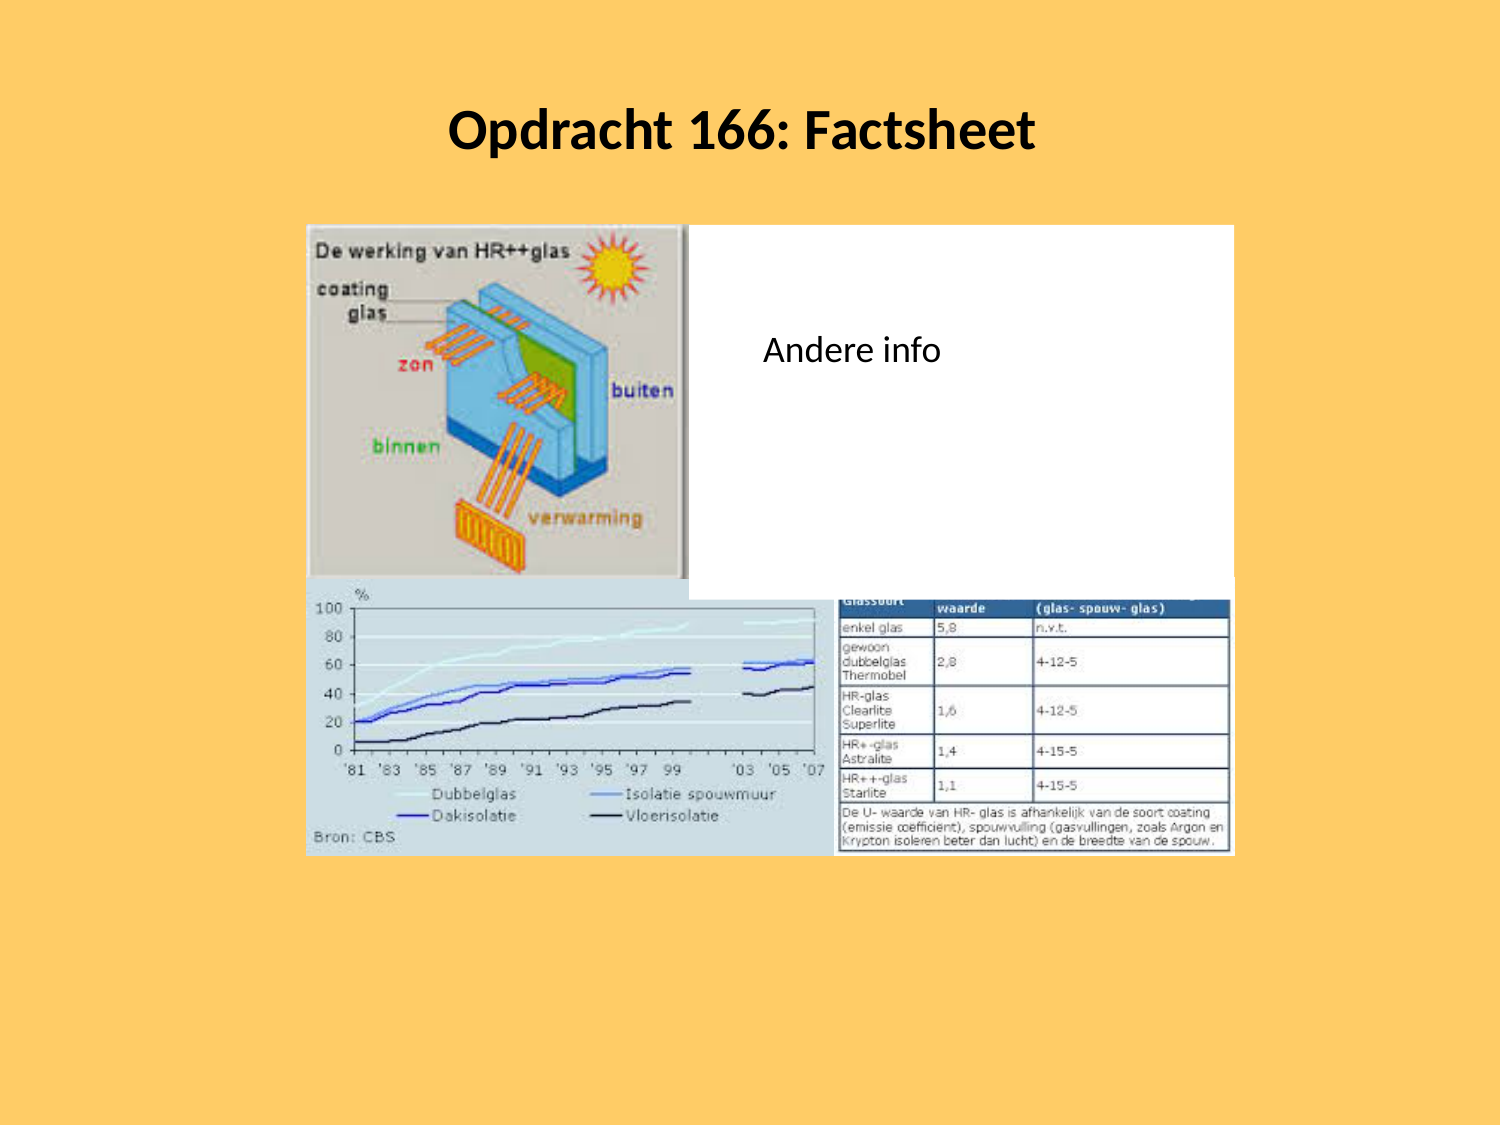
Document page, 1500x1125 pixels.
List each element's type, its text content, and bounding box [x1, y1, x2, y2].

text_box [690, 224, 1235, 577]
text_box Opdracht 166: Factsheet [58, 83, 1441, 169]
text_box Andere info [748, 317, 1091, 378]
picture [306, 224, 1235, 857]
